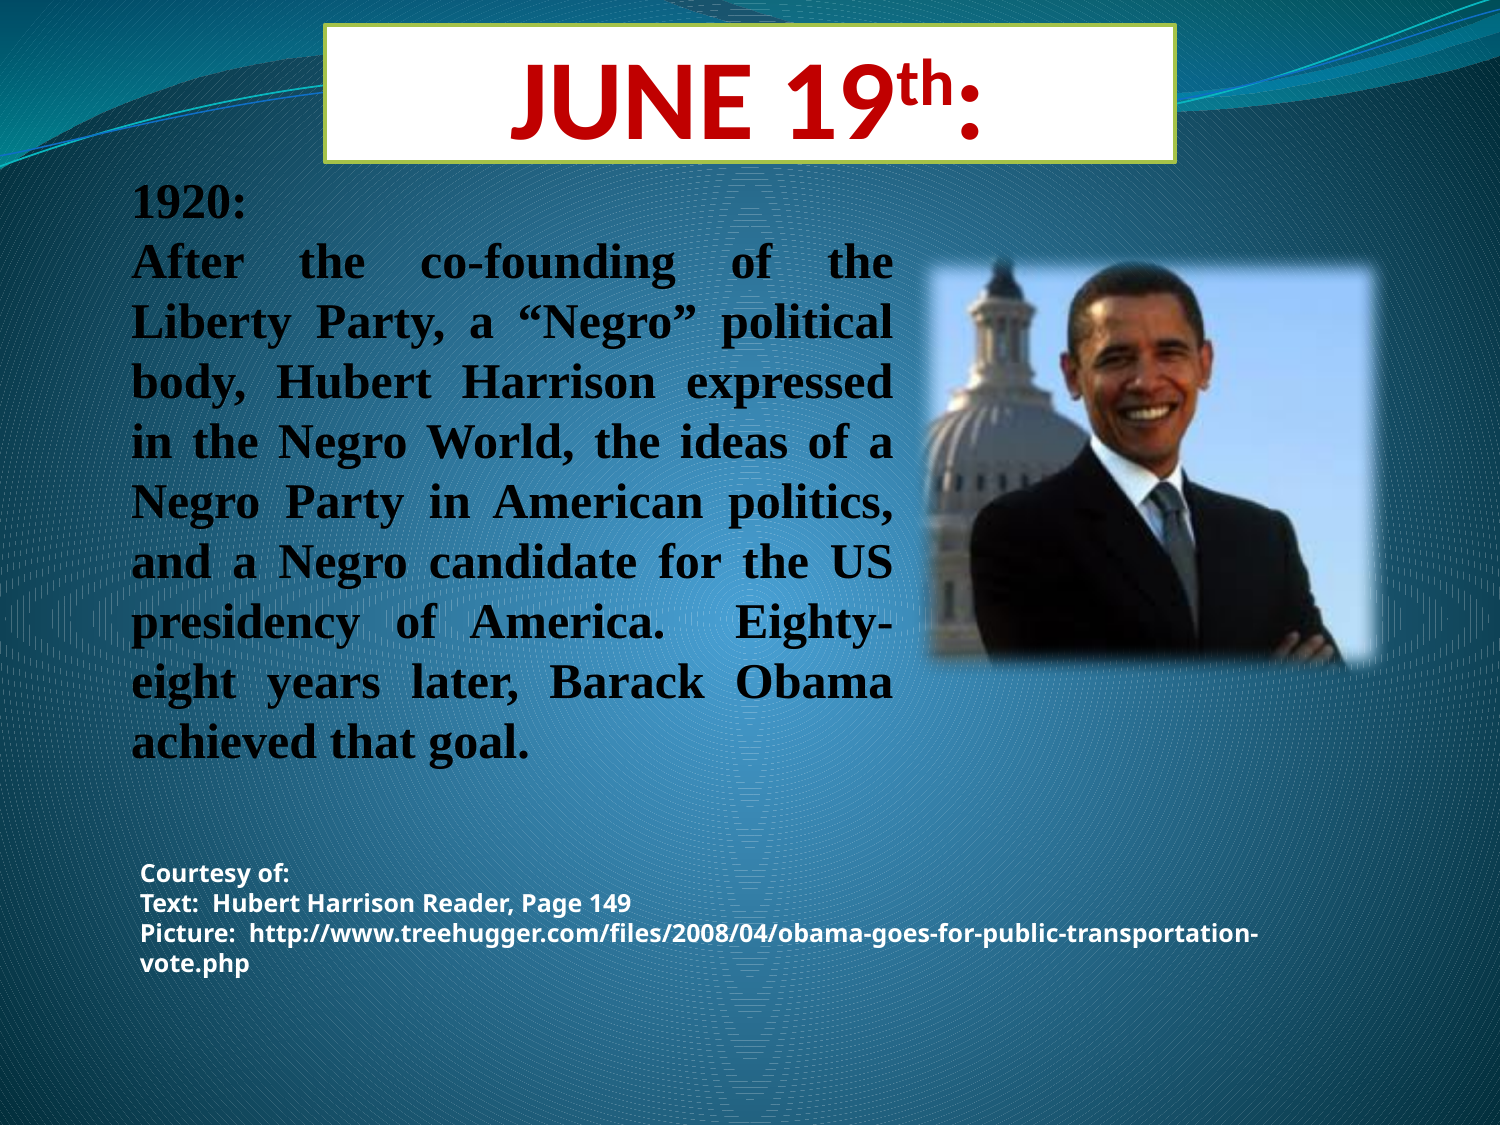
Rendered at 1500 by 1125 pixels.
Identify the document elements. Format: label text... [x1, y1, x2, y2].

text_box [25, 0, 245, 112]
text_box Courtesy of: Text: Hubert Harrison Reader, Page 149 Picture: http://www.treehugger.com/files/2008/04/obama-goes-for-public-transportation-vote.php [125, 849, 1375, 985]
text_box 1920: After the co-founding of the Liberty Party, a “Negro” political body, Hubert Harrison expressed in the Negro World, the ideas of a Negro Party in American politics, and a Negro candidate for the US presidency of America. Eighty-eight years later, Barack Obama achieved that goal. [125, 162, 900, 763]
title JUNE 19th: [323, 23, 1177, 164]
picture [912, 249, 1393, 679]
